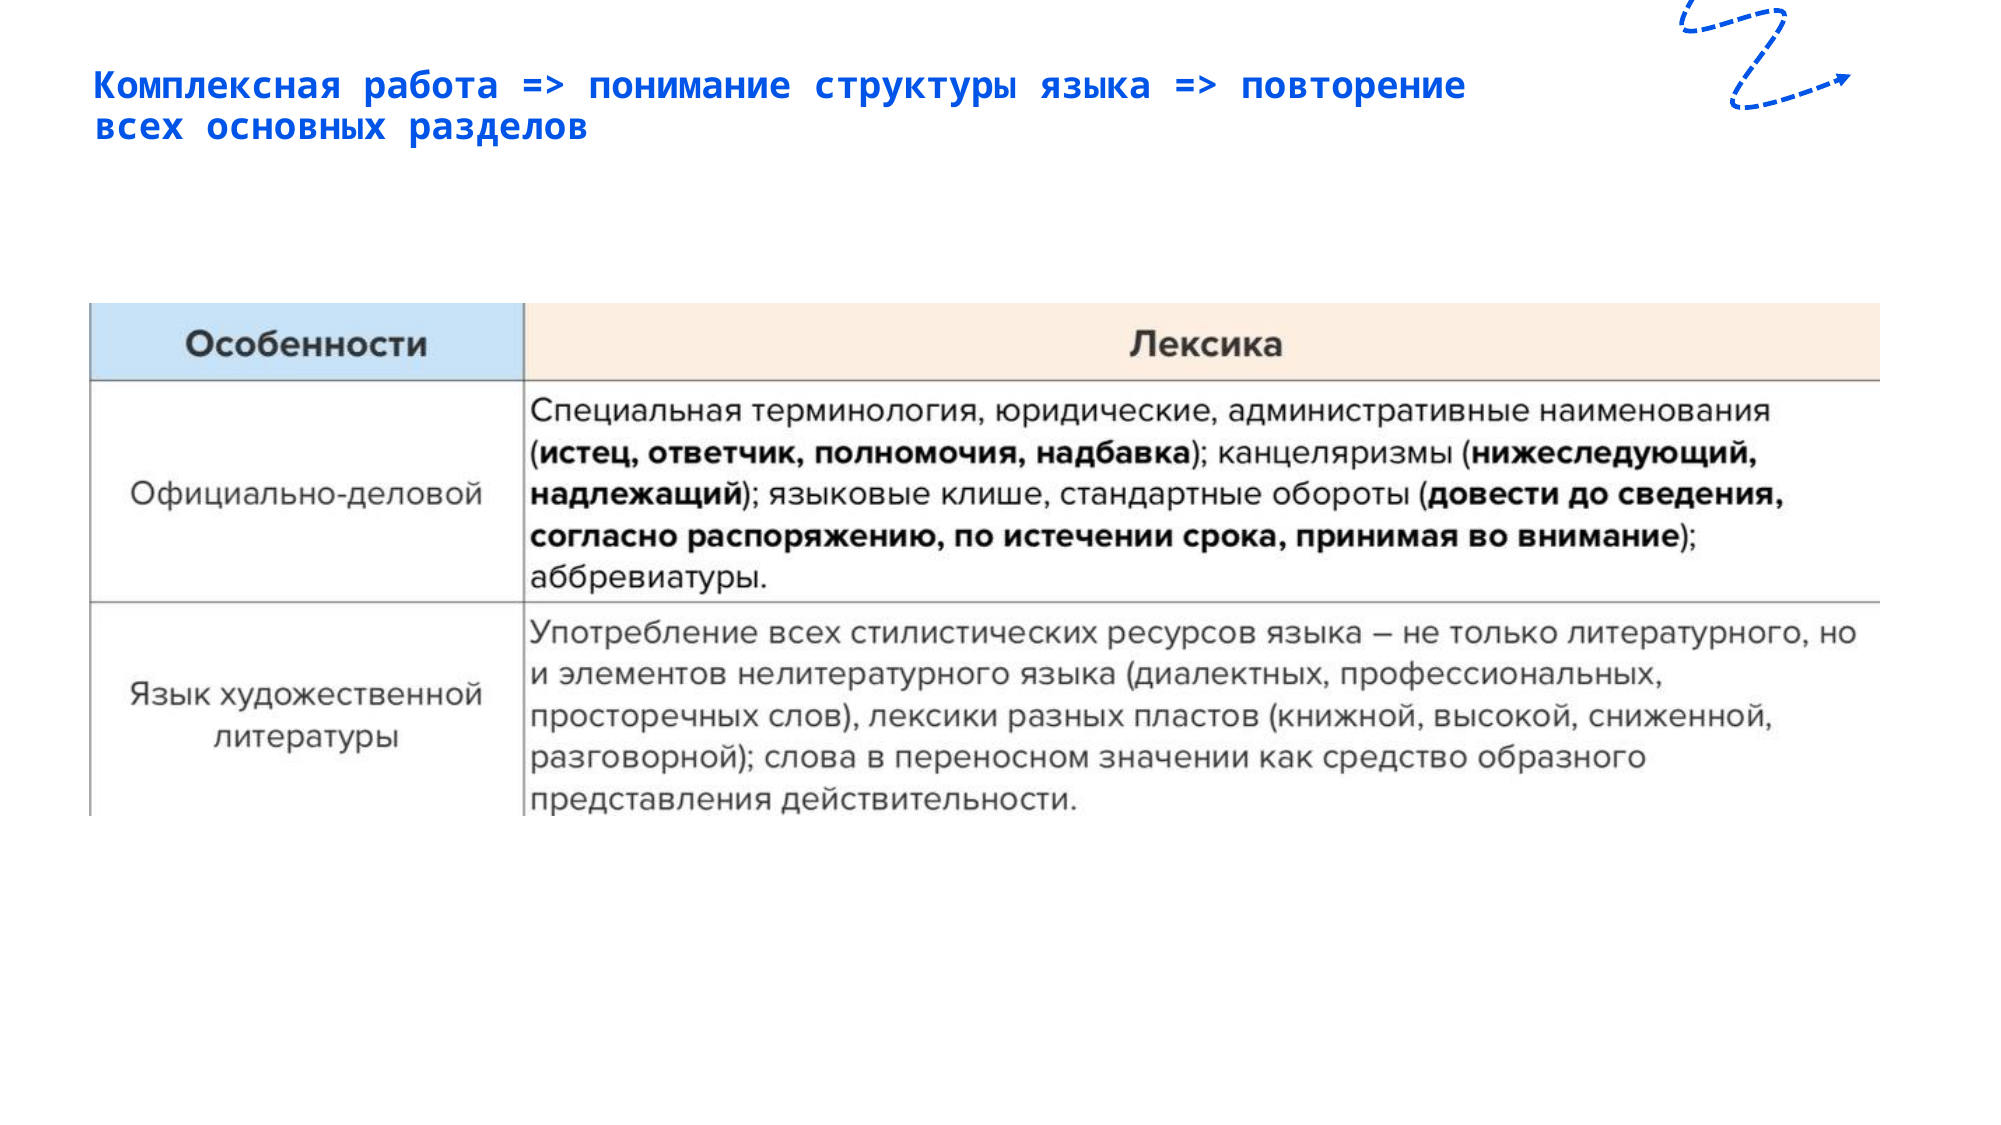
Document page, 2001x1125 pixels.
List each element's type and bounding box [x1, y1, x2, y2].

text_box [0, 0, 2000, 160]
picture [89, 303, 1880, 817]
